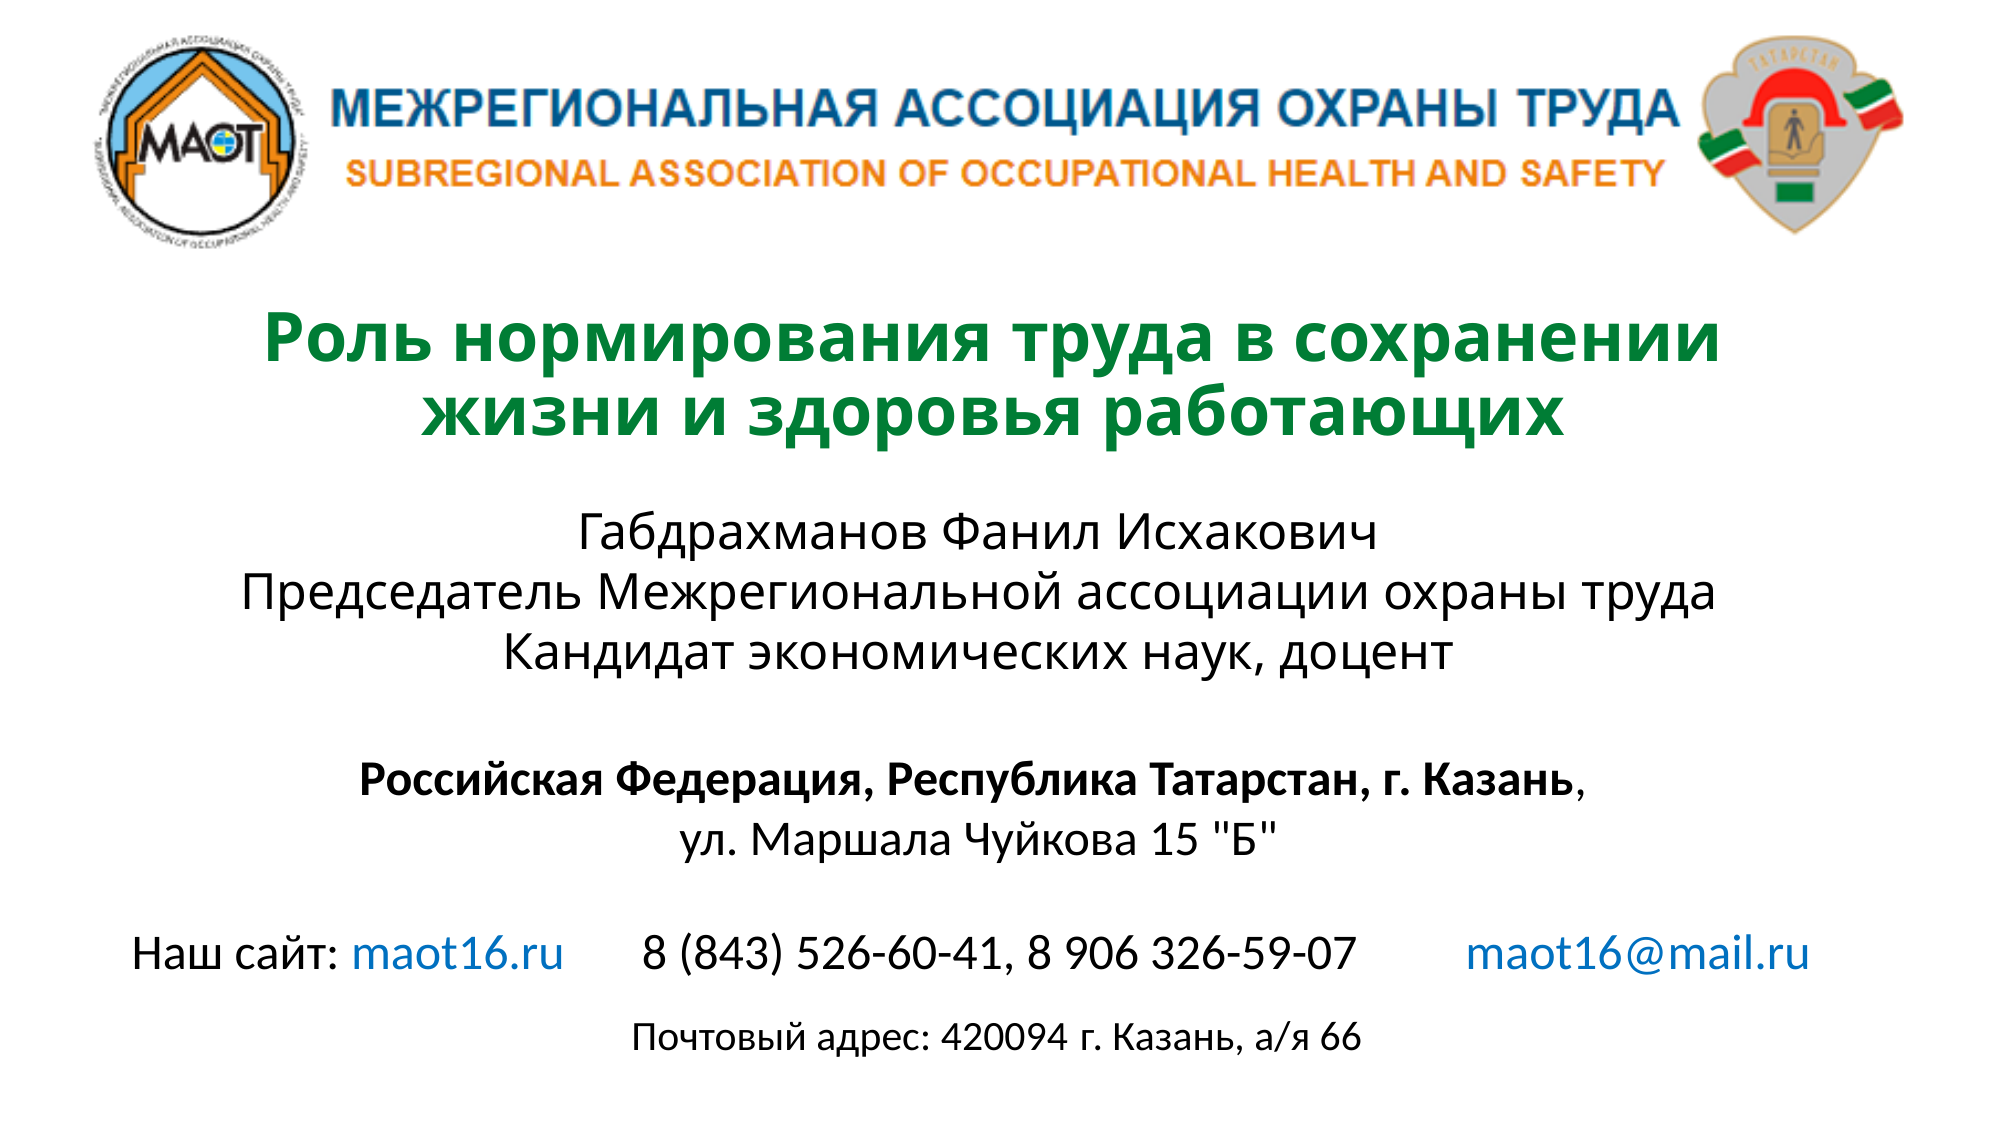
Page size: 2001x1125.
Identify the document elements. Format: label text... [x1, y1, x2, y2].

text_box maot16@mail.ru [1450, 912, 1826, 988]
text_box Наш сайт: maot16.ru [116, 912, 580, 988]
text_box 8 (843) 526-60-41, 8 906 326-59-07 [627, 912, 1450, 988]
text_box Почтовый адрес: 420094 г. Казань, а/я 66 [581, 1001, 1413, 1117]
picture [69, 23, 1917, 260]
text_box Габдрахманов Фанил Исхакович Председатель Межрегиональной ассоциации охраны труда Кандидат экономических наук, доцент [52, 492, 1906, 687]
title Роль нормирования труда в сохранении жизни и здоровья работающих [243, 260, 1744, 458]
text_box Российская Федерация, Республика Татарстан, г. Казань, ул. Маршала Чуйкова 15 "Б" [99, 737, 1858, 873]
